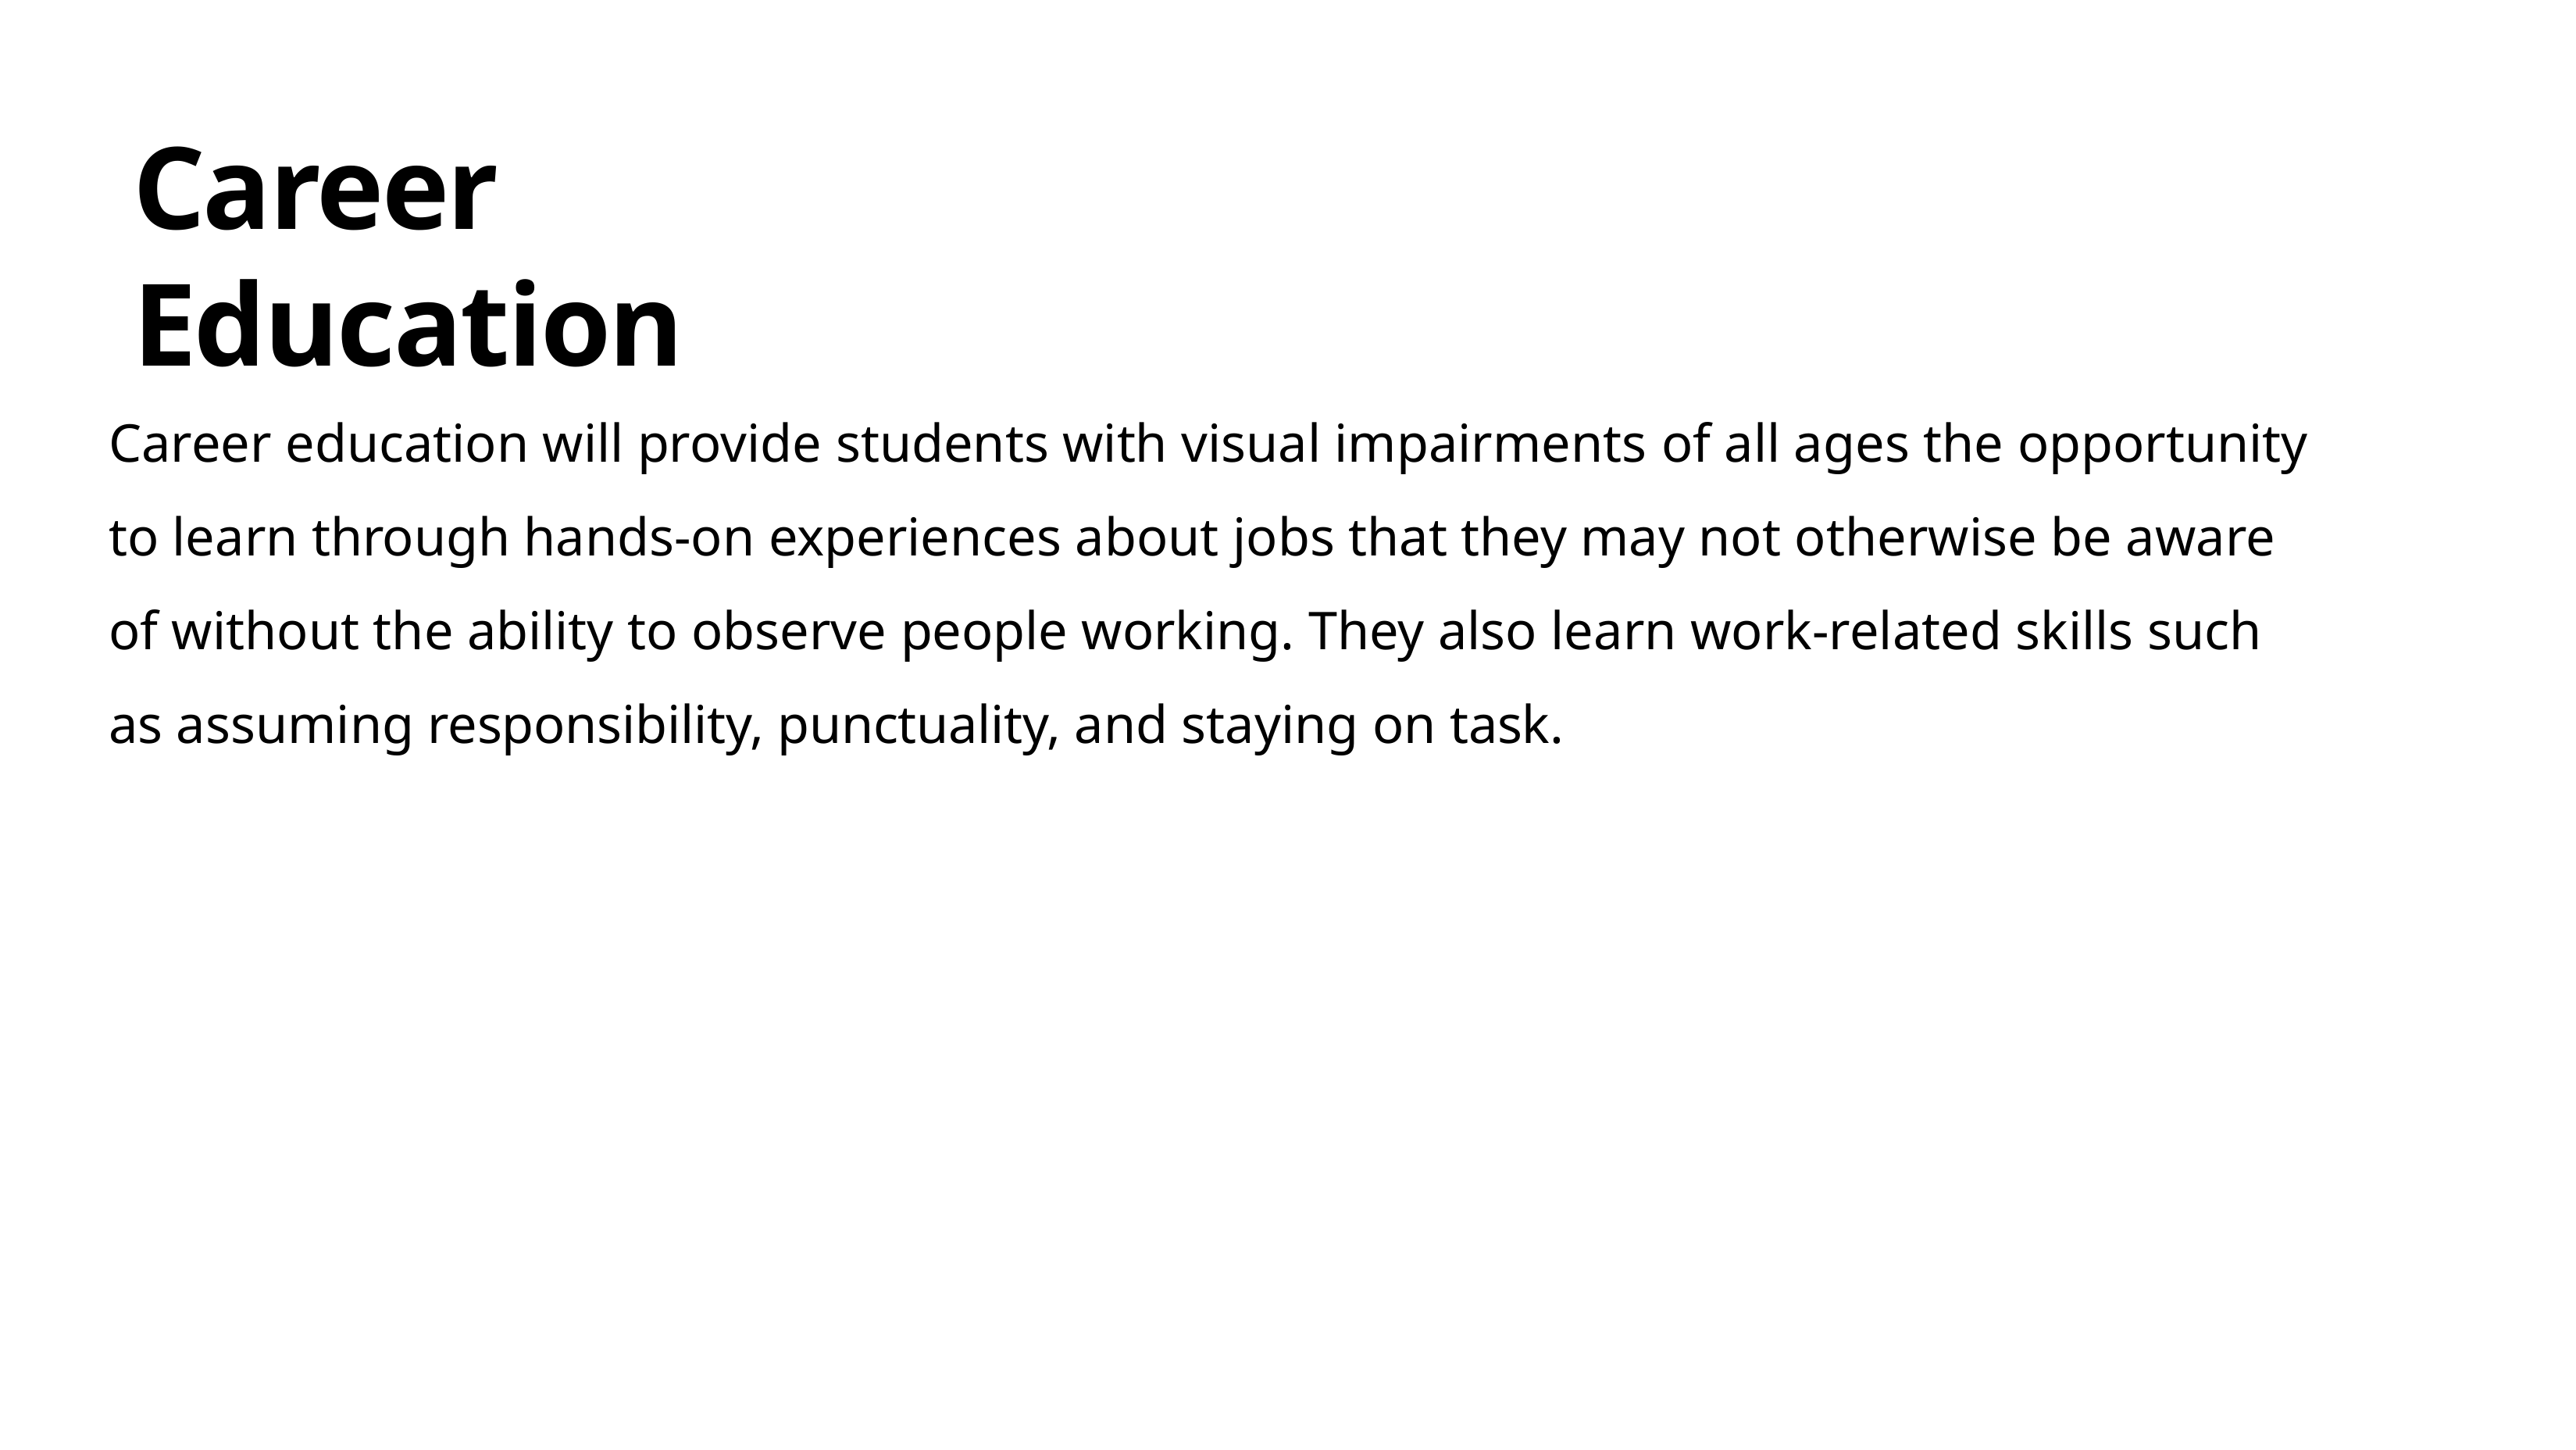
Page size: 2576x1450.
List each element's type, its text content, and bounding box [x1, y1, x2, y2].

text_box Career education will provide students with visual impairments of all ages the opportunity to learn through hands-on experiences about jobs that they may not otherwise be aware of without the ability to observe people working. They also learn work-related skills such as assuming responsibility, punctuality, and staying on task. [107, 375, 2310, 755]
title Career Education [130, 113, 1047, 389]
